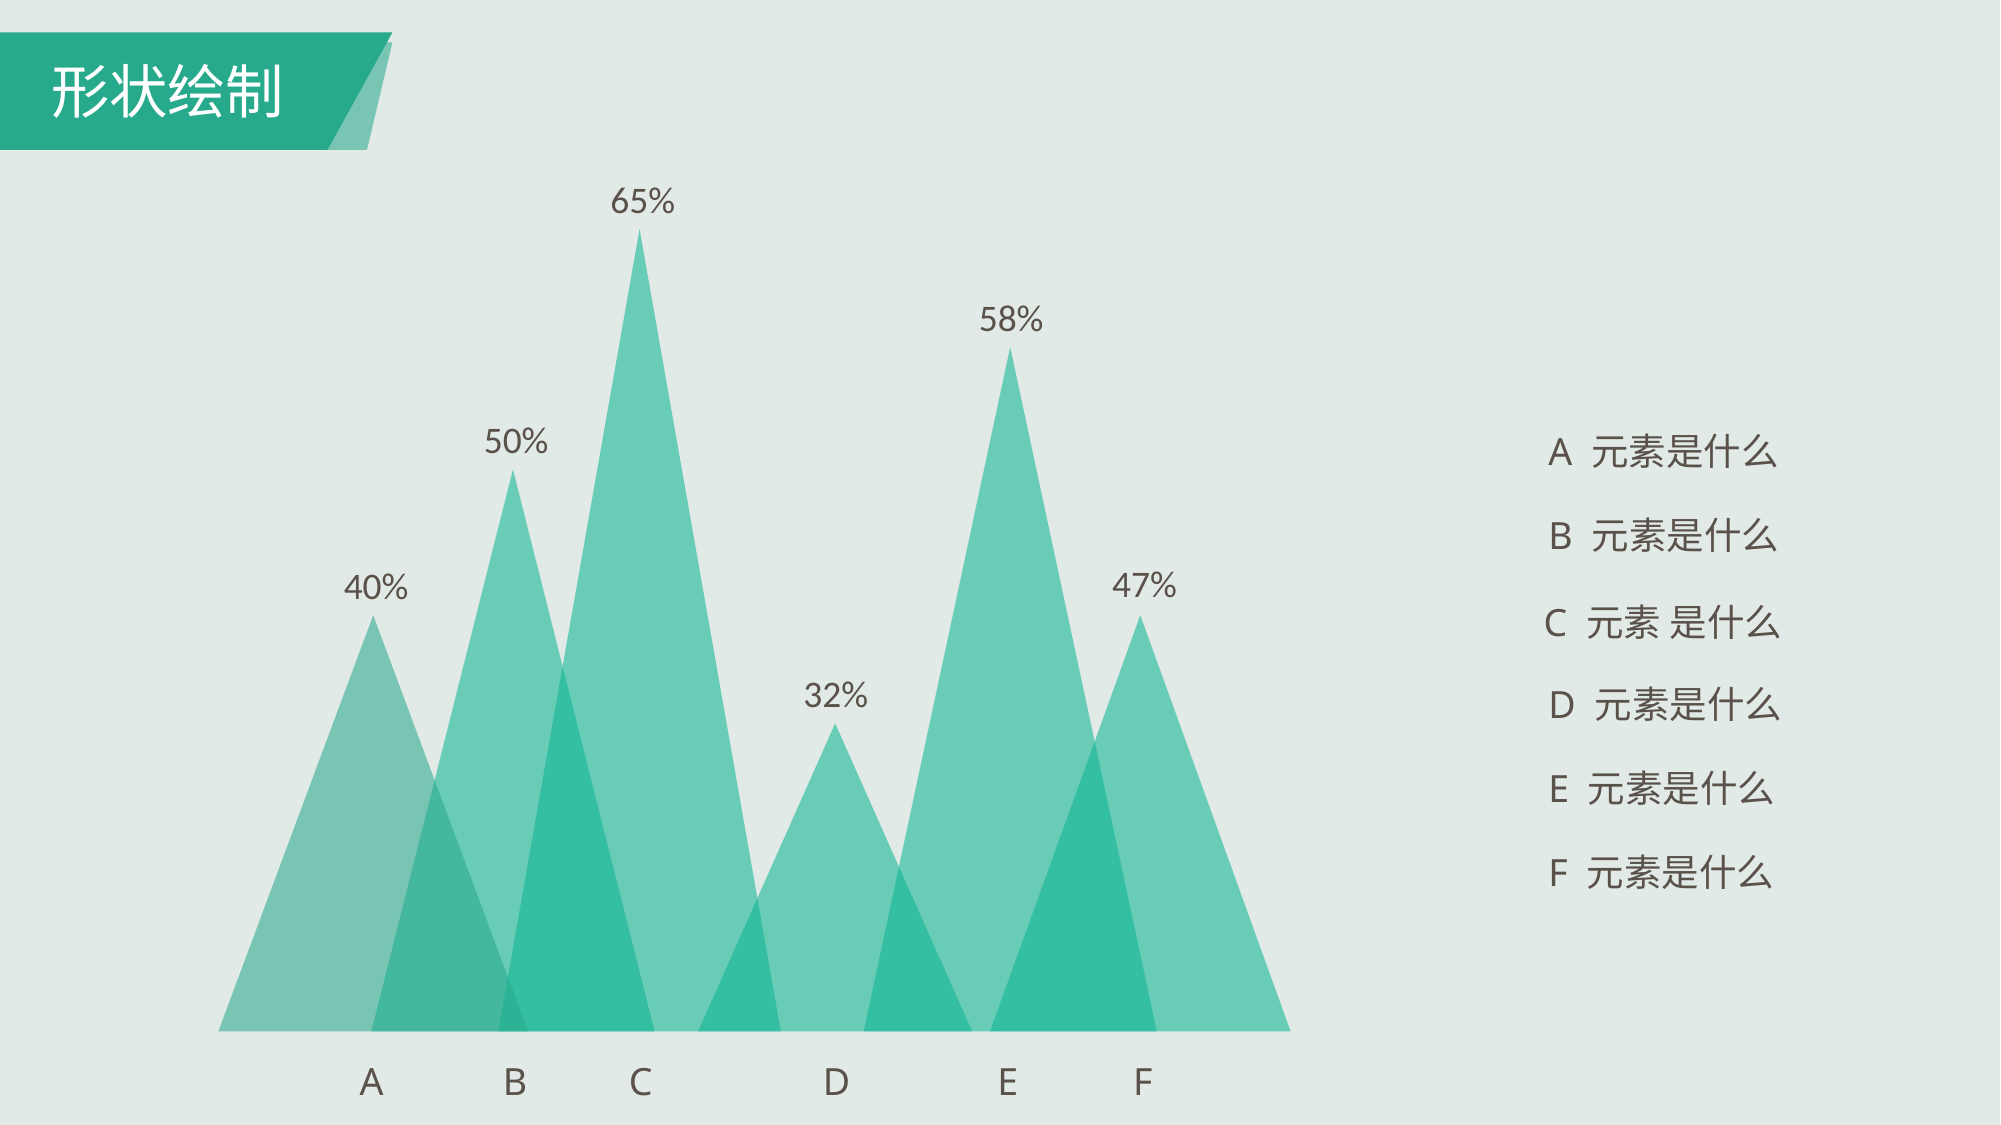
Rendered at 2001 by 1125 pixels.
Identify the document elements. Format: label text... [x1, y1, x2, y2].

text_box D 元素是什么 [1533, 673, 1844, 733]
text_box B [488, 1050, 543, 1111]
text_box 58% [963, 286, 1059, 347]
text_box D [808, 1050, 866, 1111]
text_box C [614, 1050, 668, 1111]
text_box [696, 723, 898, 1033]
text_box 65% [595, 168, 691, 229]
text_box F 元素是什么 [1533, 841, 1844, 902]
text_box F [1118, 1050, 1168, 1111]
text_box C 元素 是什么 [1528, 591, 1839, 652]
text_box 47% [1097, 552, 1192, 613]
text_box 形状绘制 [0, 48, 338, 133]
text_box A [344, 1050, 399, 1111]
text_box B 元素是什么 [1533, 504, 1844, 565]
text_box E [982, 1050, 1034, 1111]
text_box [329, 41, 394, 151]
text_box 40% [329, 554, 424, 615]
text_box 32% [788, 662, 883, 723]
text_box 50% [468, 408, 564, 469]
text_box [862, 347, 1095, 1033]
text_box [988, 613, 1293, 1033]
text_box E 元素是什么 [1533, 757, 1844, 818]
text_box [434, 469, 562, 970]
text_box A 元素是什么 [1533, 420, 1844, 481]
text_box [0, 31, 395, 151]
text_box [507, 229, 758, 1033]
text_box [216, 615, 530, 1033]
